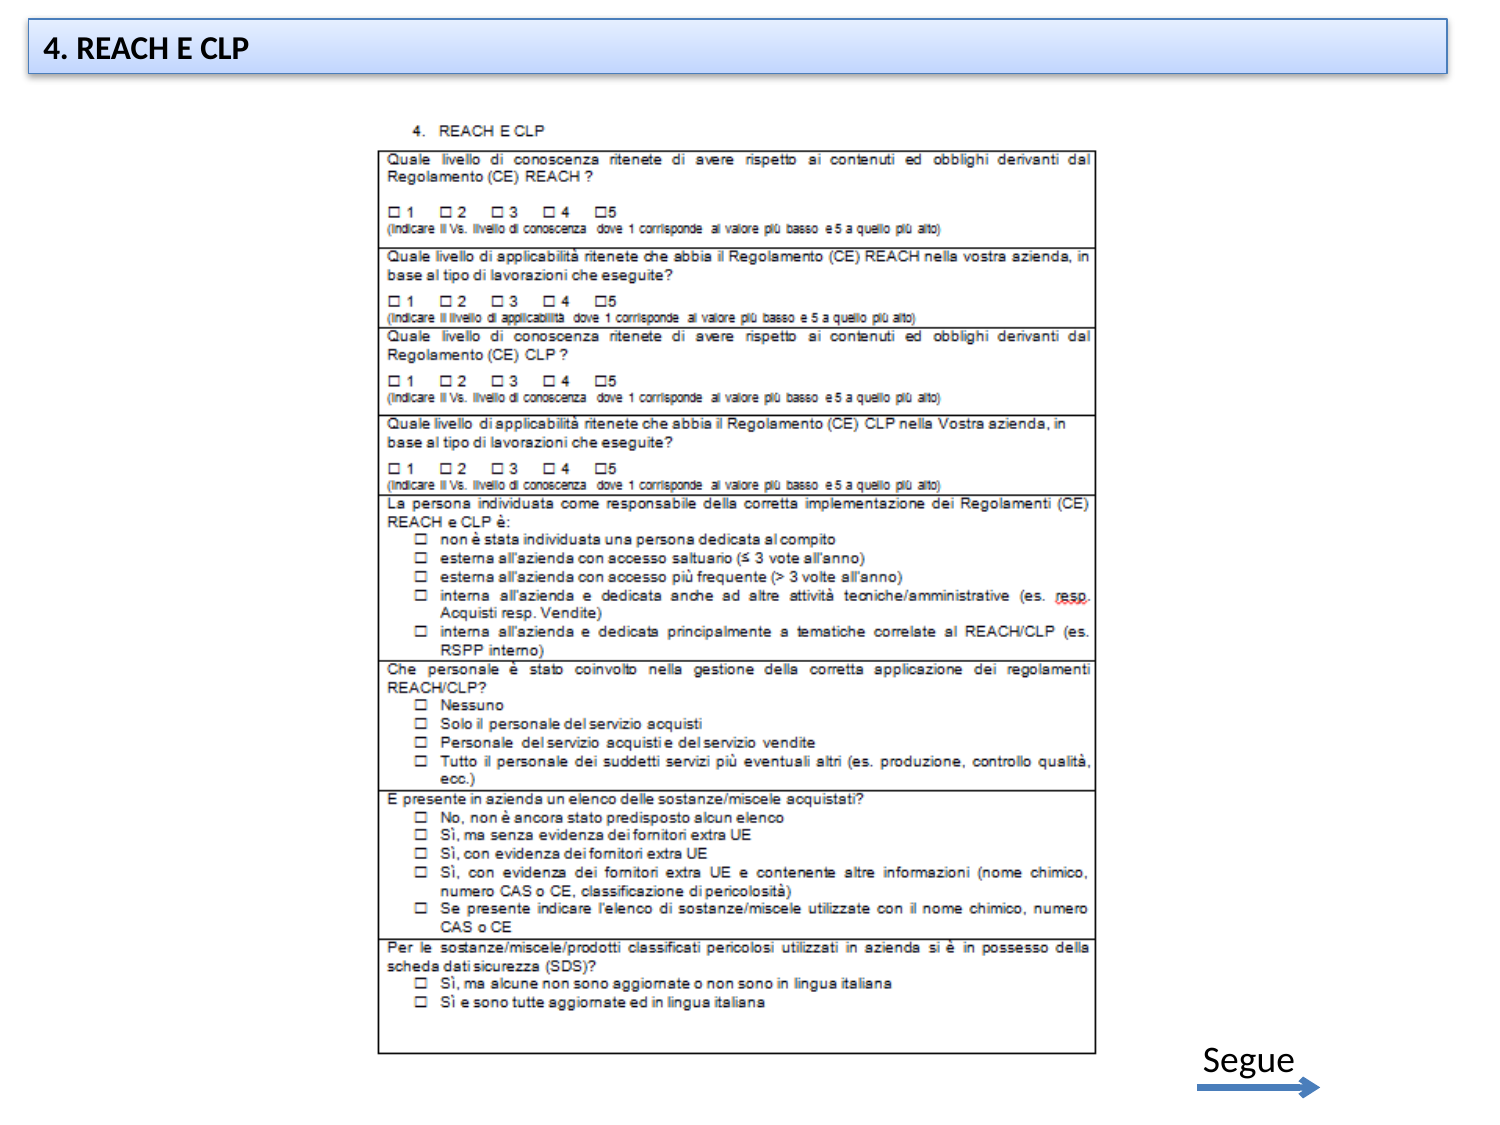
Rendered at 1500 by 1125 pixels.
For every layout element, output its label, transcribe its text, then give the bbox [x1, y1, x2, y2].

picture [367, 110, 1109, 1067]
text_box Segue [1188, 1027, 1311, 1088]
text_box 4. REACH E CLP [28, 18, 1448, 74]
